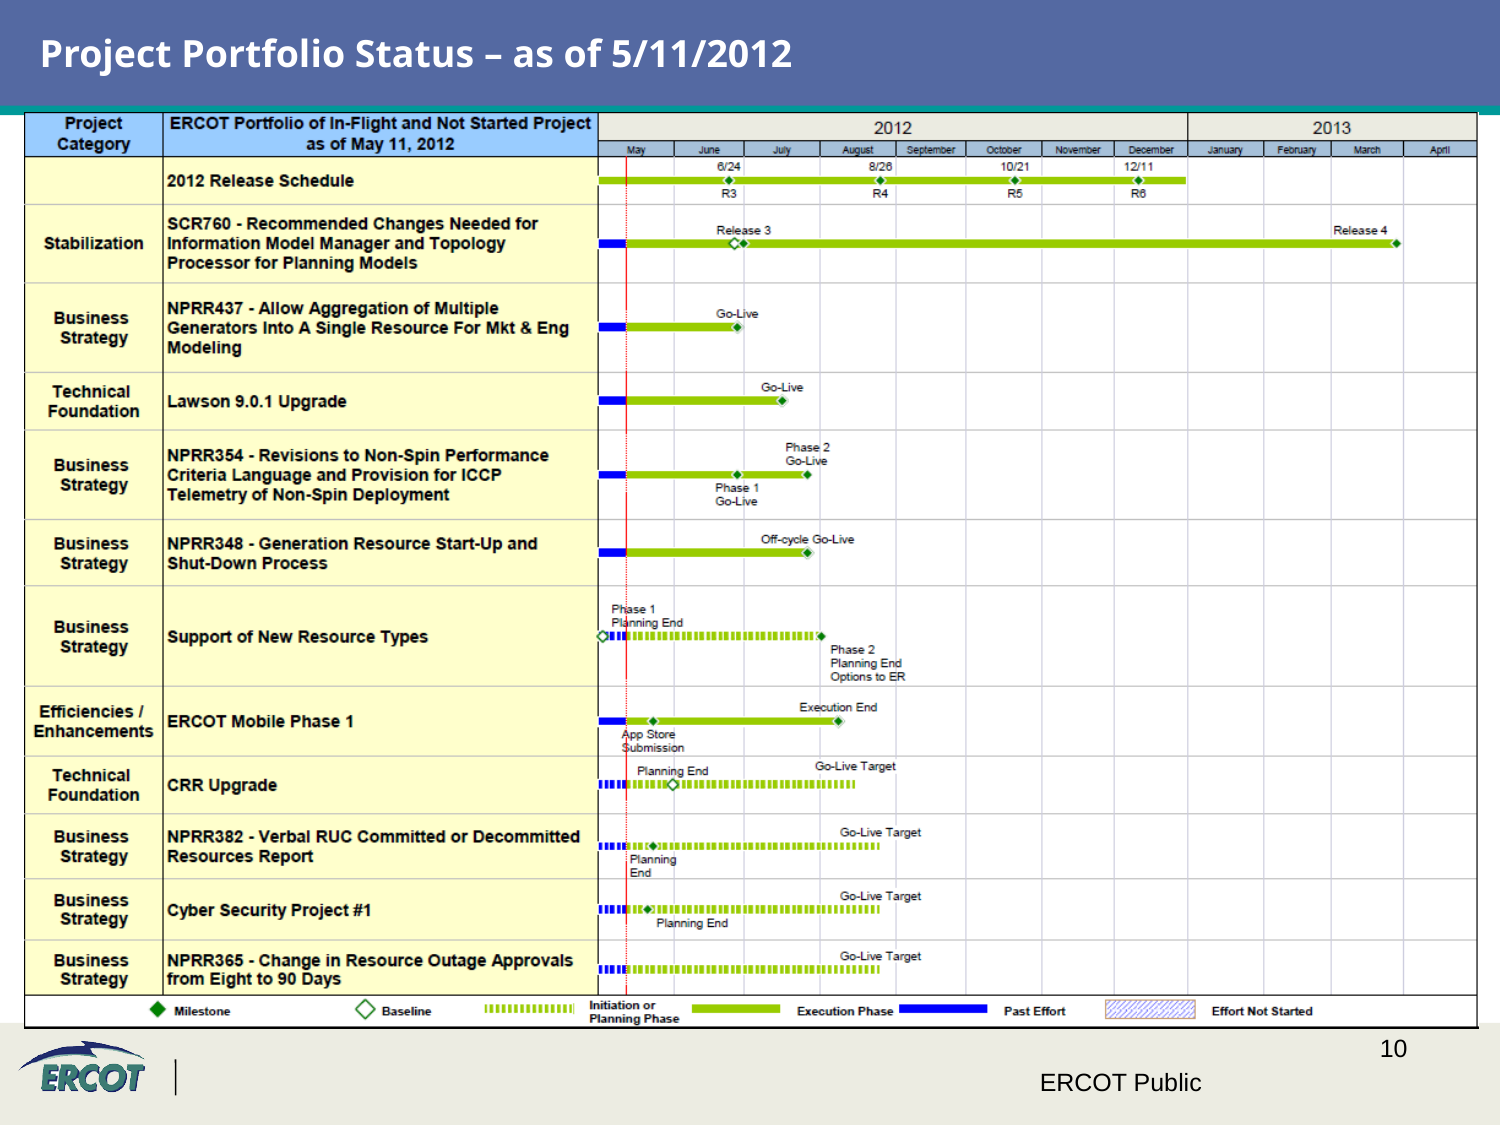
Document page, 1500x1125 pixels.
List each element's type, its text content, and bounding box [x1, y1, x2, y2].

picture [10, 1031, 151, 1111]
picture [24, 112, 1480, 1029]
text_box [24, 22, 1450, 85]
text_box Project Portfolio Status – as of 5/11/2012 [24, 30, 1163, 106]
footer ERCOT Public [1025, 1059, 1438, 1125]
